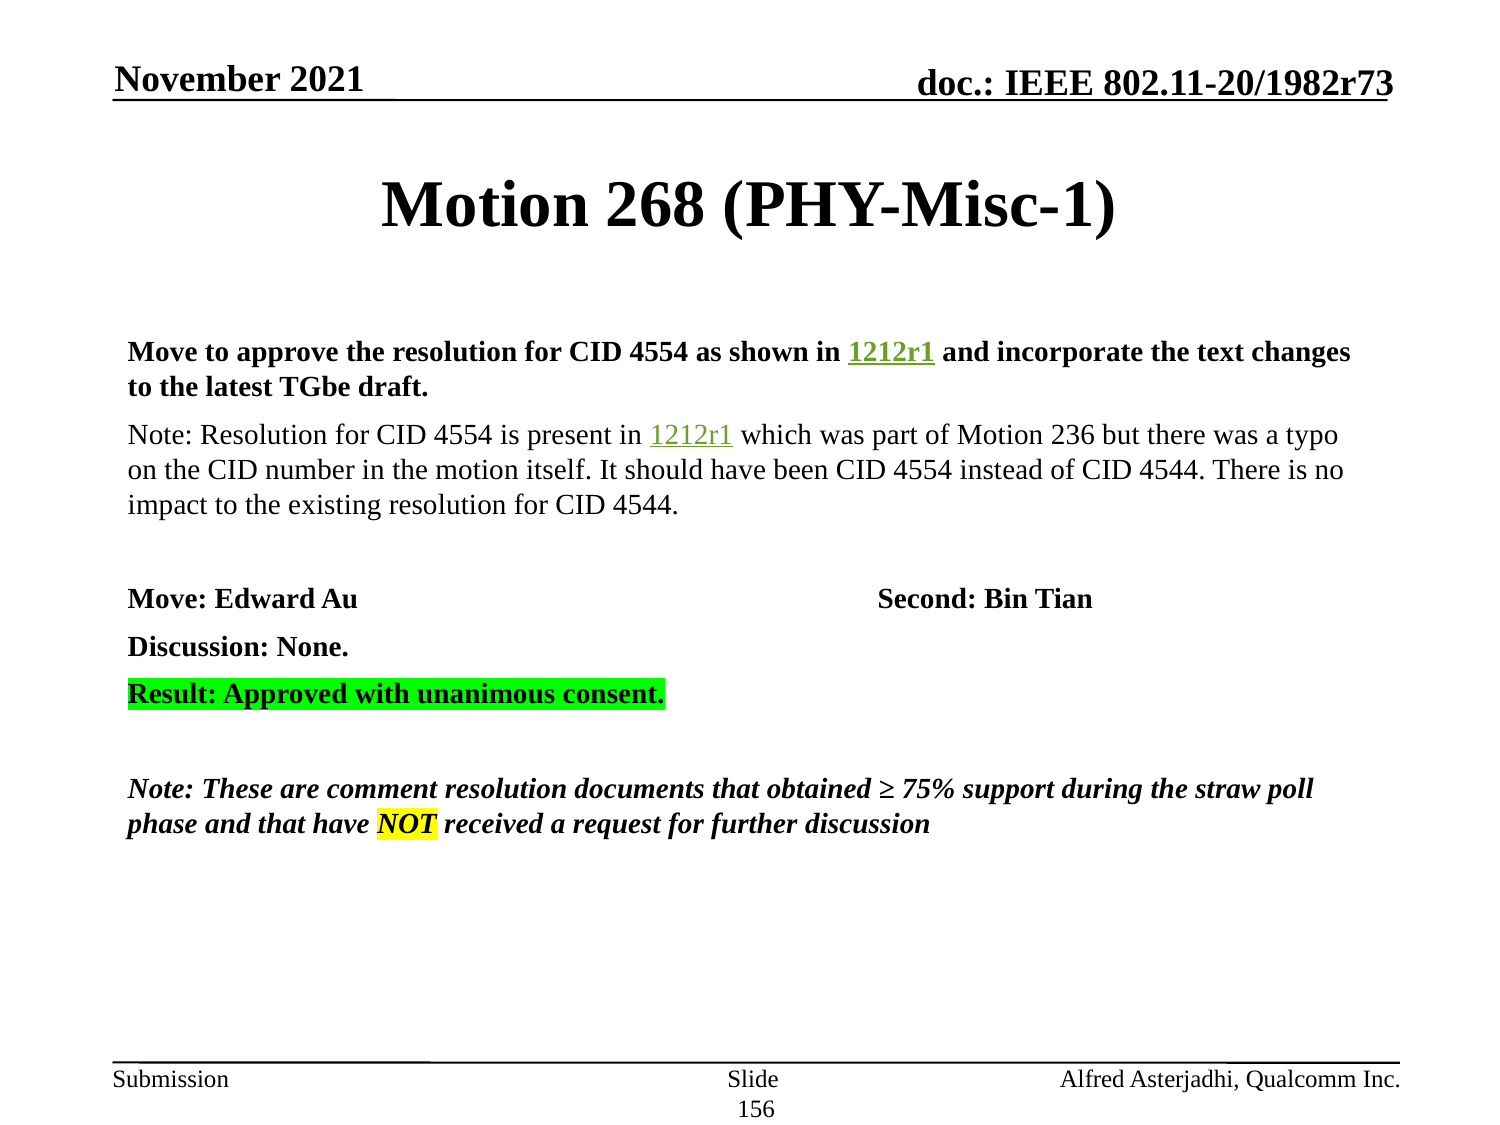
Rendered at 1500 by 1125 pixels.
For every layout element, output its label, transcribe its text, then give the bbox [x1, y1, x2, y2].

footer Alfred Asterjadhi, Qualcomm Inc. [878, 1061, 1402, 1093]
list Move to approve the resolution for CID 4554 as shown in 1212r1 and incorporate the text changes to the latest TGbe draft. Note: Resolution for CID 4554 is present in 1212r1 which was part of Motion 236 but there was a typo on the CID number in the motion itself. It should have been CID 4554 instead of CID 4544. There is no impact to the existing resolution for CID 4544. Move: Edward Au Second: Bin Tian Discussion: None. Result: Approved with unanimous consent. Note: These are comment resolution documents that obtained ≥ 75% support during the straw poll phase and that have NOT received a request for further discussion [112, 324, 1388, 1063]
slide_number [114, 54, 423, 100]
title Motion 268 (PHY-Misc-1) [112, 112, 1388, 288]
slide_number Slide 156 [712, 1061, 800, 1123]
